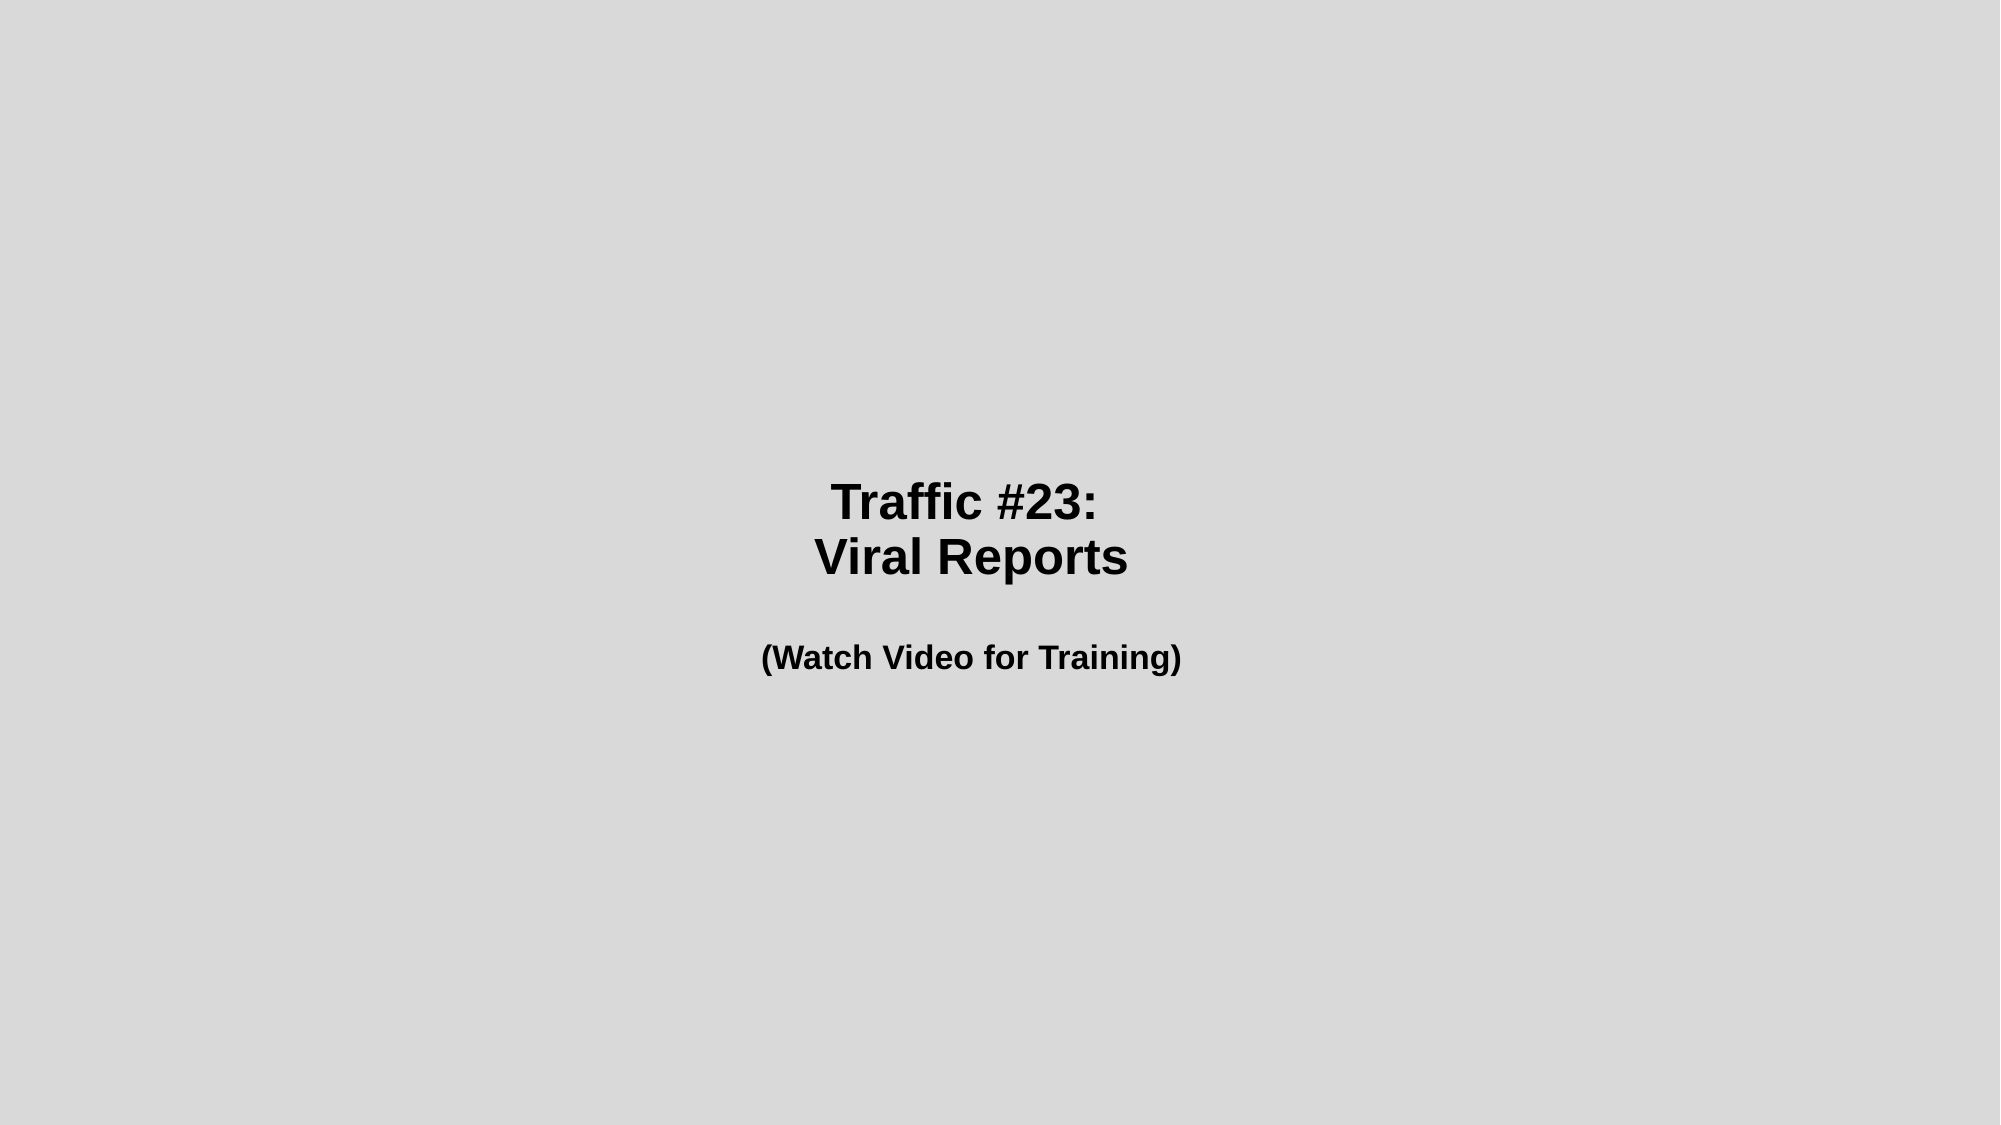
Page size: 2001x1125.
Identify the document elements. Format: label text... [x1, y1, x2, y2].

title Traffic #23: Viral Reports (Watch Video for Training) [110, 467, 1833, 686]
